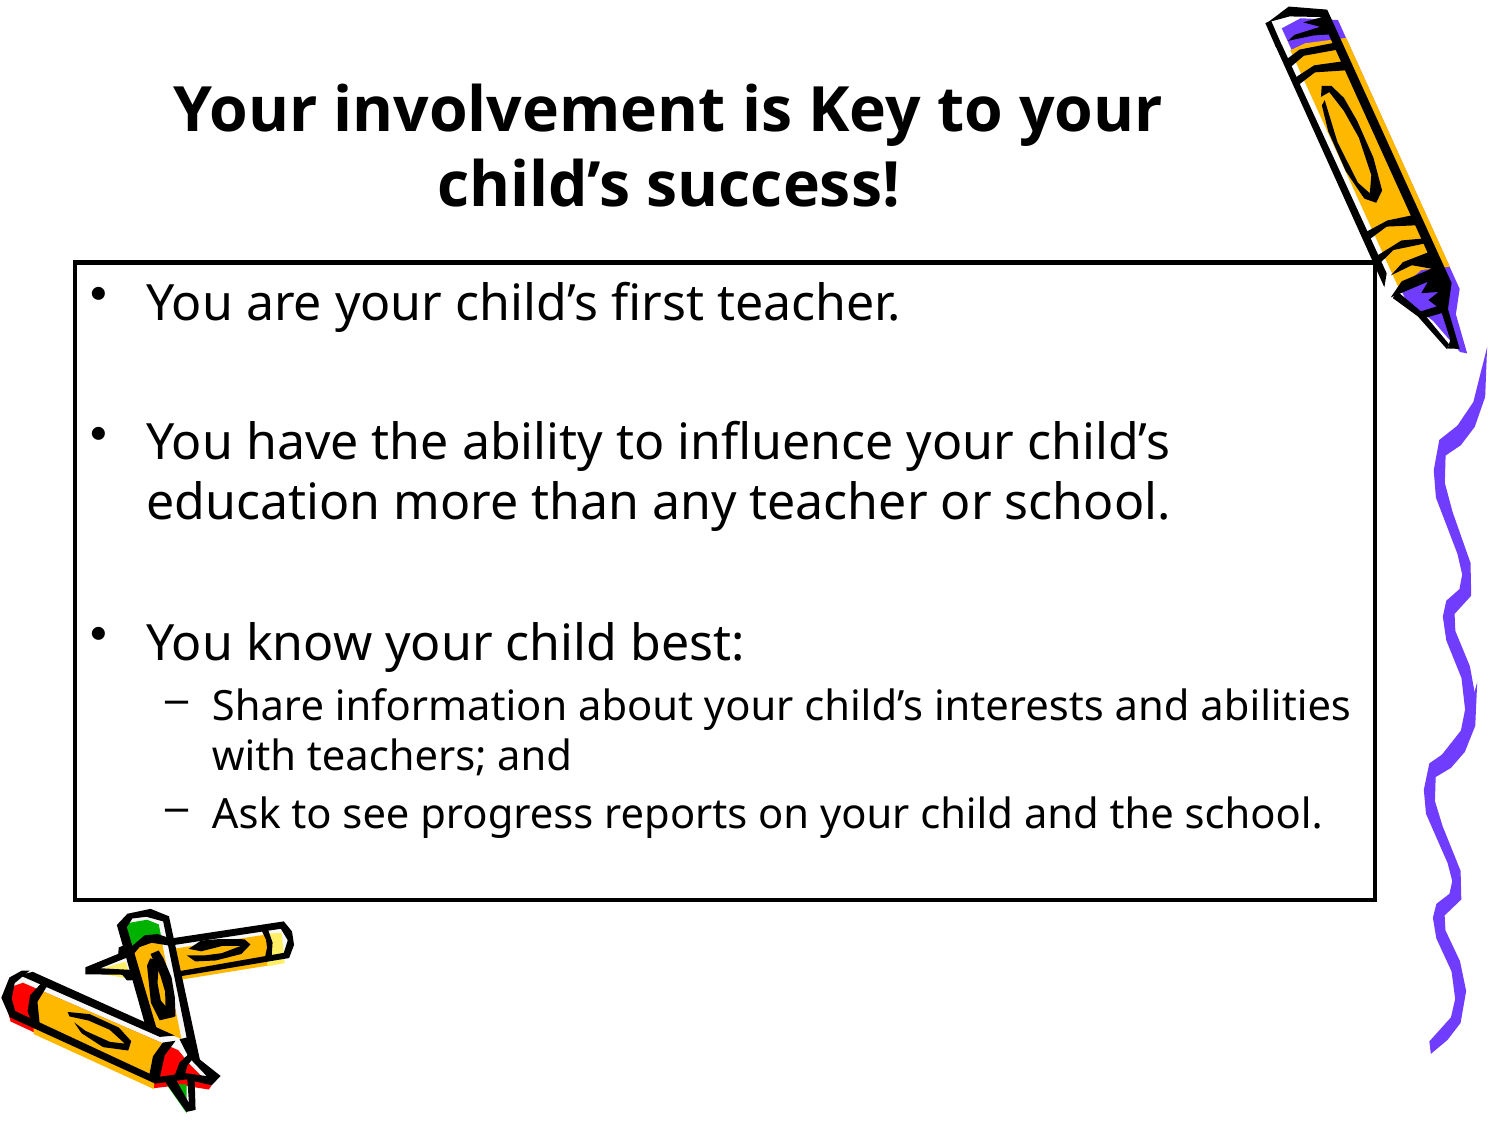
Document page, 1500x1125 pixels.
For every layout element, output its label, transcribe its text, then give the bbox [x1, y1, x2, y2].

text_box You are your child’s first teacher. You have the ability to influence your child’s education more than any teacher or school. You know your child best: Share information about your child’s interests and abilities with teachers; and Ask to see progress reports on your child and the school. [75, 262, 1375, 900]
text_box Your involvement is Key to your child’s success! [62, 24, 1275, 263]
